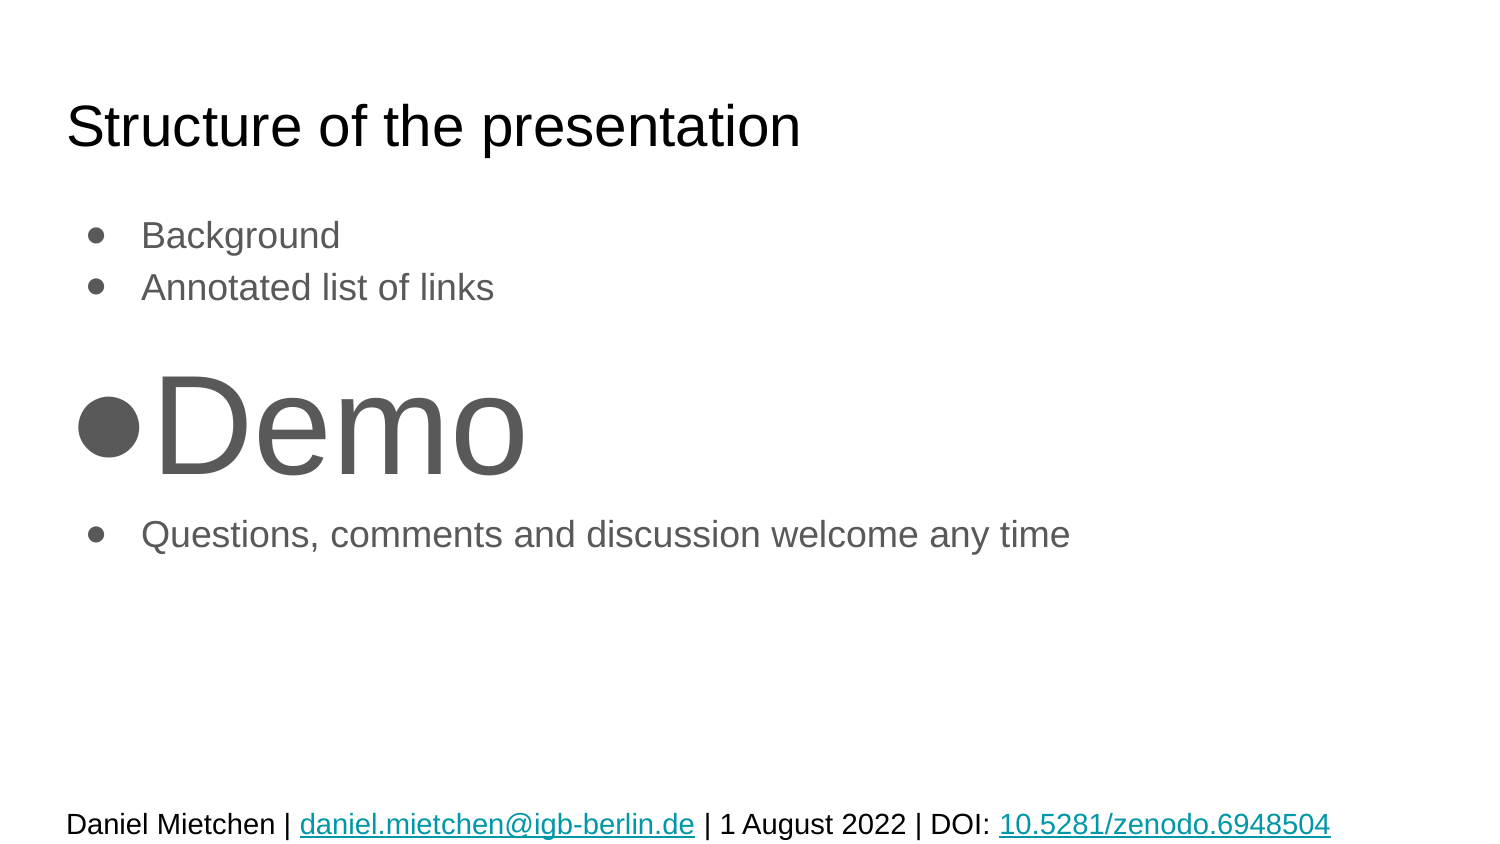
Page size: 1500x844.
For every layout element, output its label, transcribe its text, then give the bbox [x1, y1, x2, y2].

list Background Annotated list of links Demo Questions, comments and discussion welcome any time [51, 189, 1449, 694]
title Structure of the presentation [51, 72, 1449, 189]
